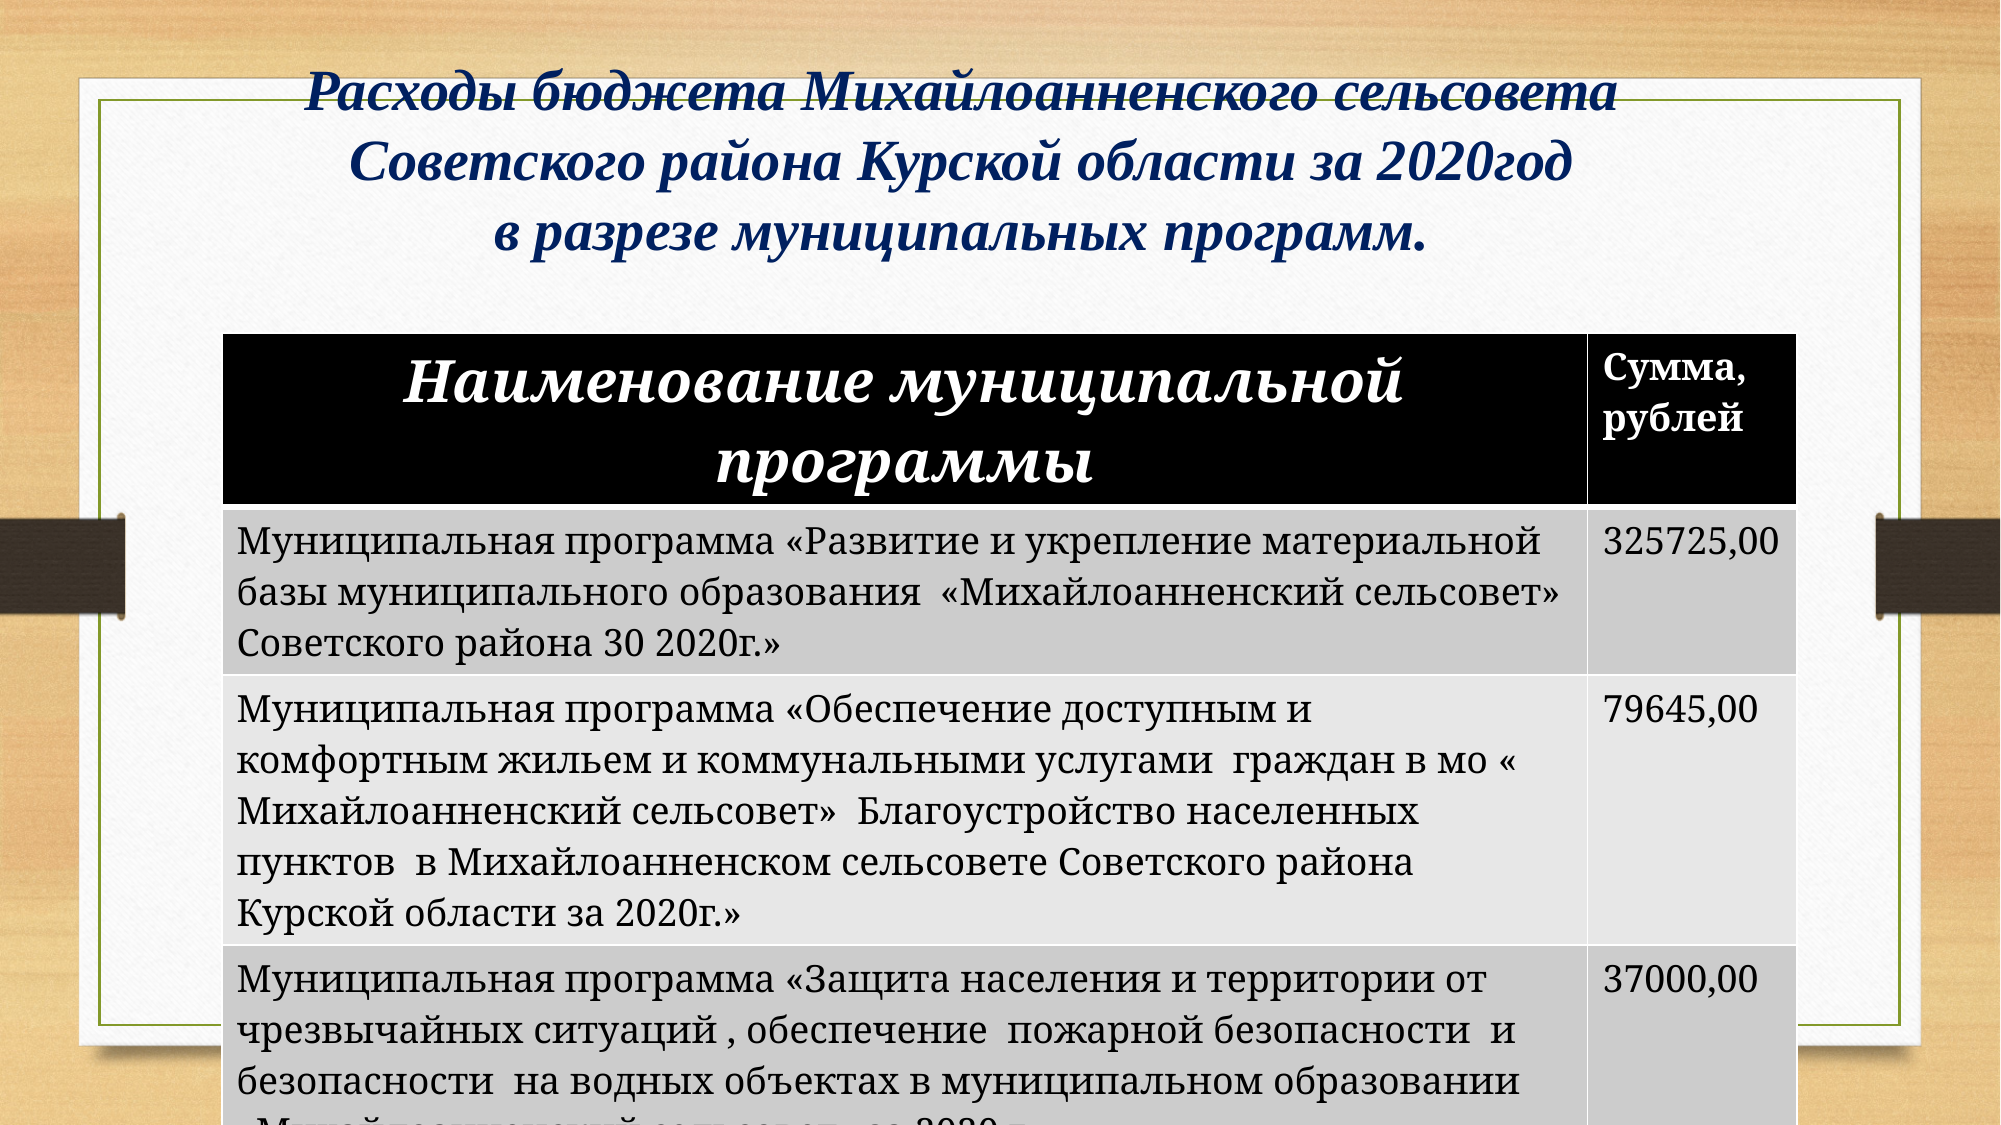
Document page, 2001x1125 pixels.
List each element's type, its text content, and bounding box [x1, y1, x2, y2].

table_cell Муниципальная программа «Обеспечение доступным и комфортным жильем и коммунальными услугами граждан в мо « Михайлоанненский сельсовет» Благоустройство населенных пунктов в Михайлоанненском сельсовете Советского района Курской области за 2020г.» [223, 676, 1587, 944]
table_cell 37000,00 [1588, 946, 1796, 1125]
table_cell 79645,00 [1588, 676, 1796, 944]
table_cell Муниципальная программа «Развитие и укрепление материальной базы муниципального образования «Михайлоанненский сельсовет» Советского района 30 2020г.» [223, 510, 1587, 674]
table_cell 325725,00 [1588, 510, 1796, 674]
picture [0, 0, 2001, 1125]
table_cell Муниципальная программа «Защита населения и территории от чрезвычайных ситуаций , обеспечение пожарной безопасности и безопасности на водных объектах в муниципальном образовании «Михайлоанненский сельсовет» за 2020 г» [223, 946, 1587, 1125]
table_header Сумма, рублей [1588, 334, 1796, 504]
table_header Наименование муниципальной программы [223, 334, 1587, 504]
title Расходы бюджета Михайлоанненского сельсовета Советского района Курской области за 2020год в разрезе муниципальных программ. [145, 72, 1779, 313]
